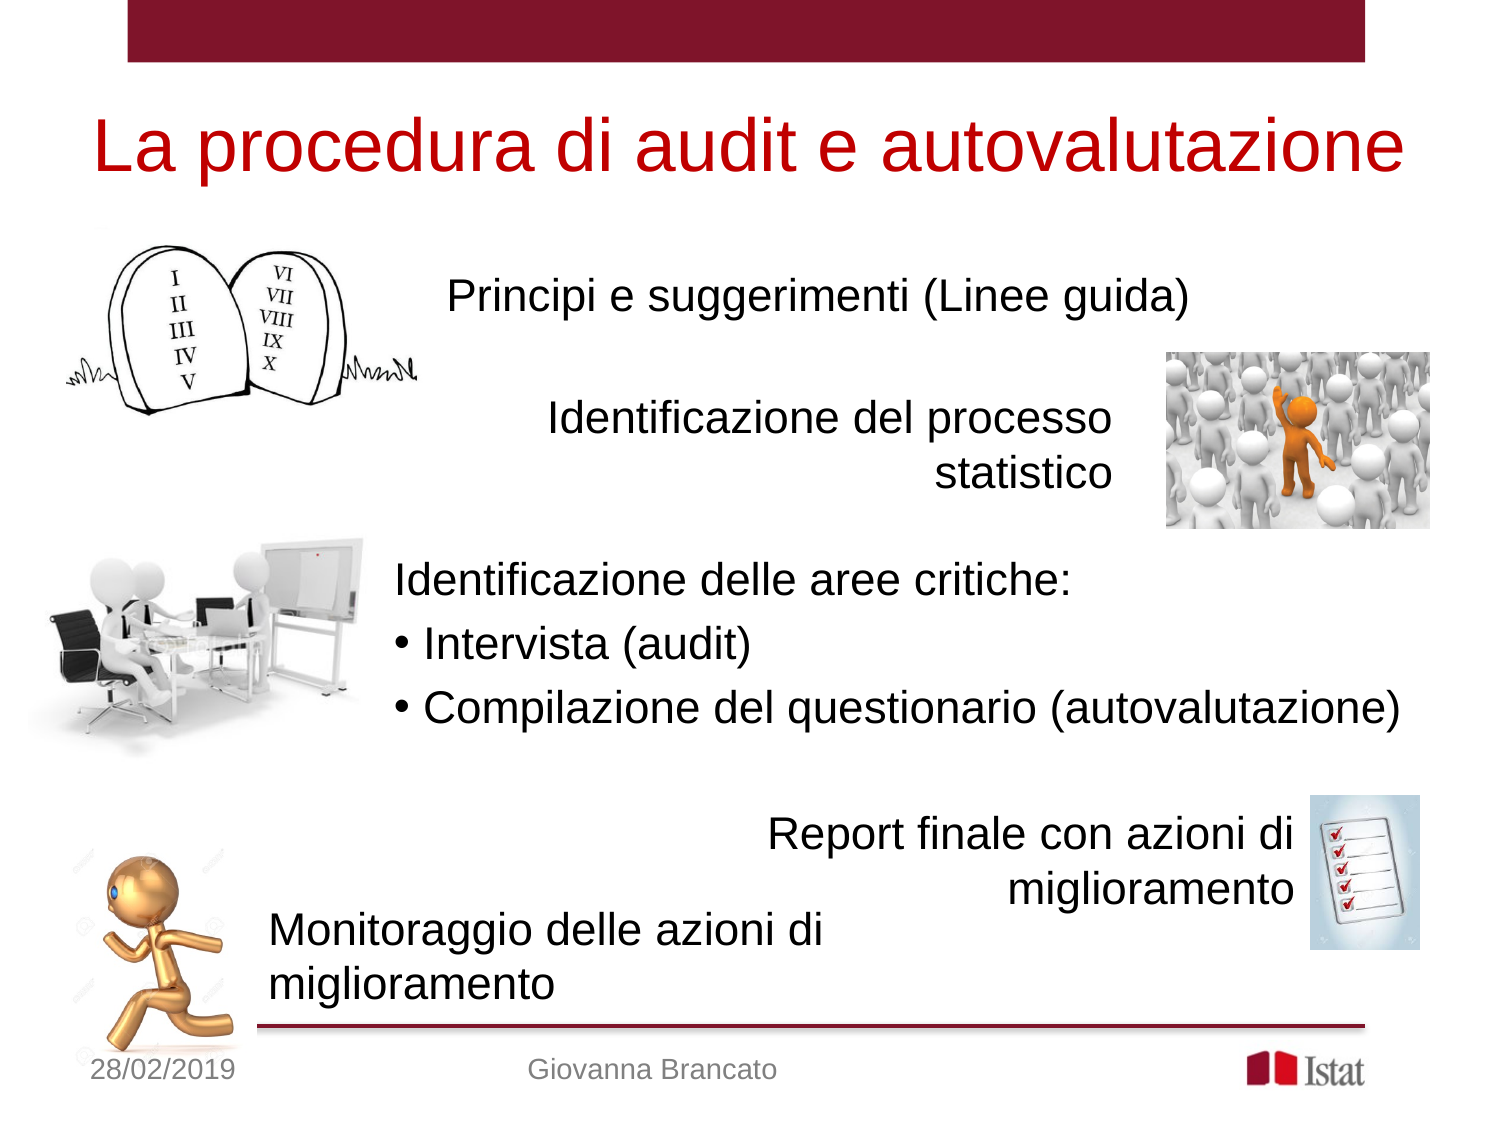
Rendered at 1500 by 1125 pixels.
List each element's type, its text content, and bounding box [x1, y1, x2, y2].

text_box Identificazione delle aree critiche: Intervista (audit) Compilazione del questionario (autovalutazione) [384, 542, 1478, 740]
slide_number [75, 1042, 479, 1103]
text_box Report finale con azioni di miglioramento [654, 796, 1310, 959]
footer Giovanna Brancato [512, 1042, 988, 1103]
picture [66, 225, 432, 438]
picture [1166, 352, 1430, 529]
text_box La procedura di audit e autovalutazione [74, 89, 1425, 233]
text_box Monitoraggio delle azioni di miglioramento [262, 891, 1138, 1017]
text_box Identificazione del processo statistico [472, 380, 1129, 512]
text_box Principi e suggerimenti (Linee guida) [436, 258, 1316, 384]
picture [65, 842, 257, 1072]
picture [1239, 1040, 1373, 1097]
picture [28, 517, 380, 772]
picture [1309, 795, 1420, 951]
